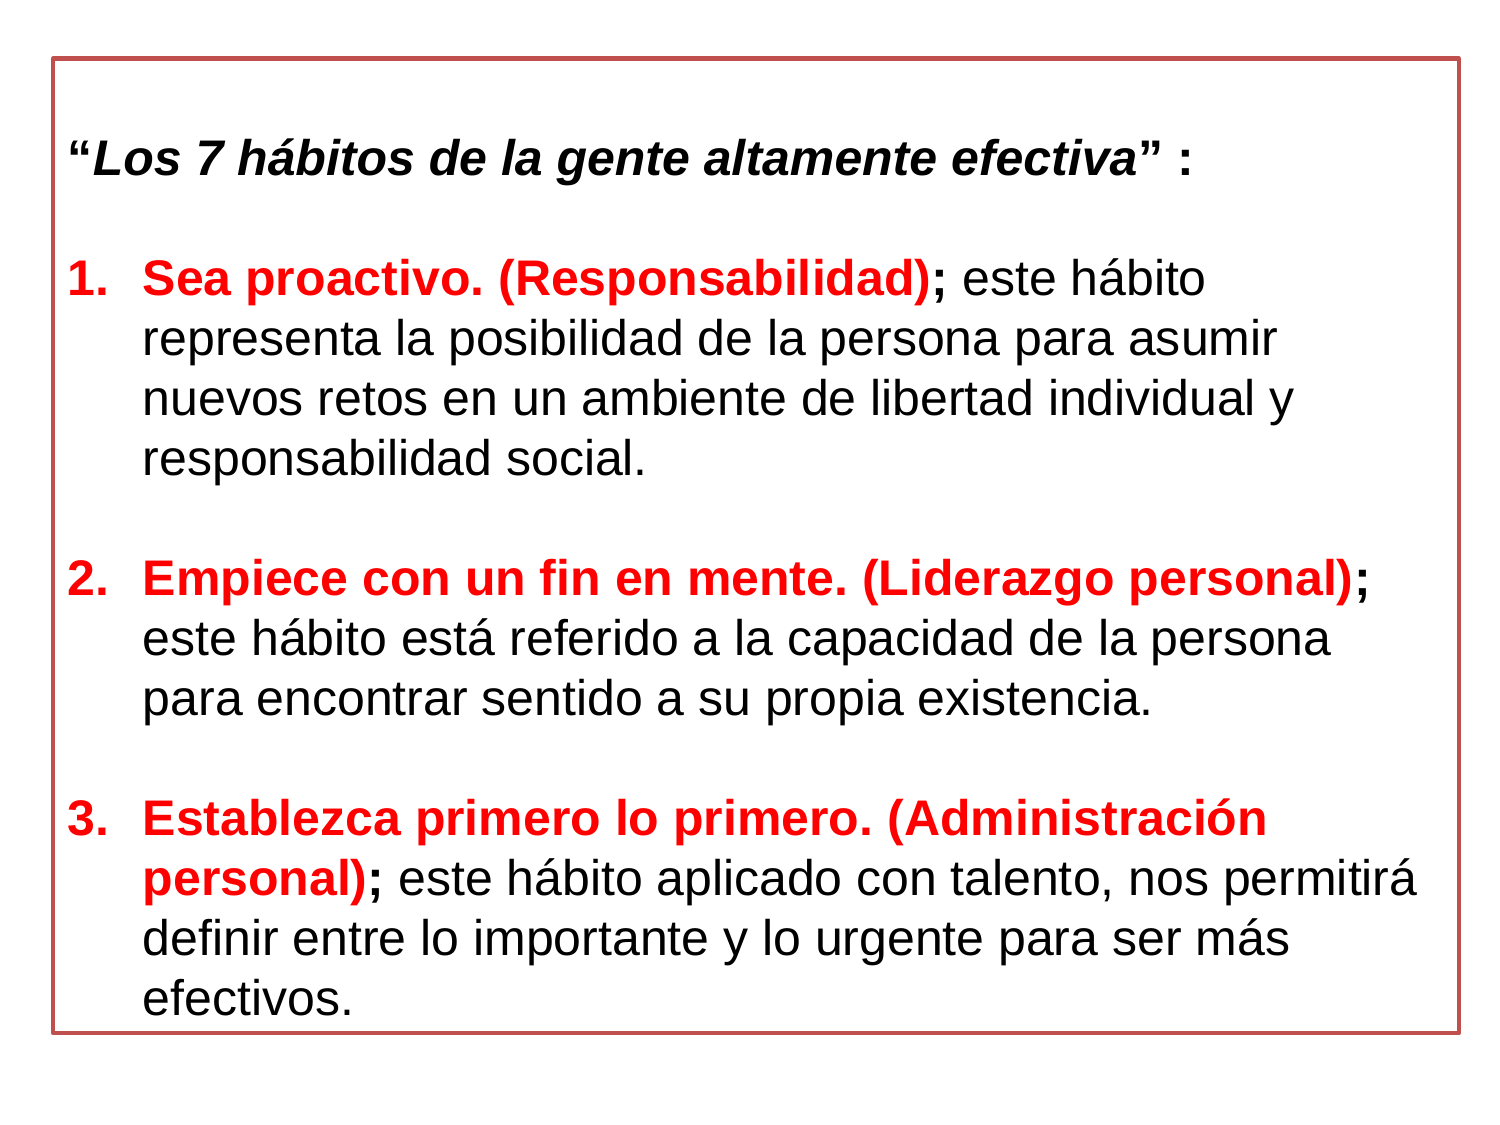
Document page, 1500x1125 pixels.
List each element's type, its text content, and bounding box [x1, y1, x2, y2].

text_box “Los 7 hábitos de la gente altamente efectiva” : Sea proactivo. (Responsabilidad); este hábito representa la posibilidad de la persona para asumir nuevos retos en un ambiente de libertad individual y responsabilidad social. Empiece con un fin en mente. (Liderazgo personal); este hábito está referido a la capacidad de la persona para encontrar sentido a su propia existencia. Establezca primero lo primero. (Administración personal); este hábito aplicado con talento, nos permitirá definir entre lo importante y lo urgente para ser más efectivos. [51, 56, 1461, 1035]
